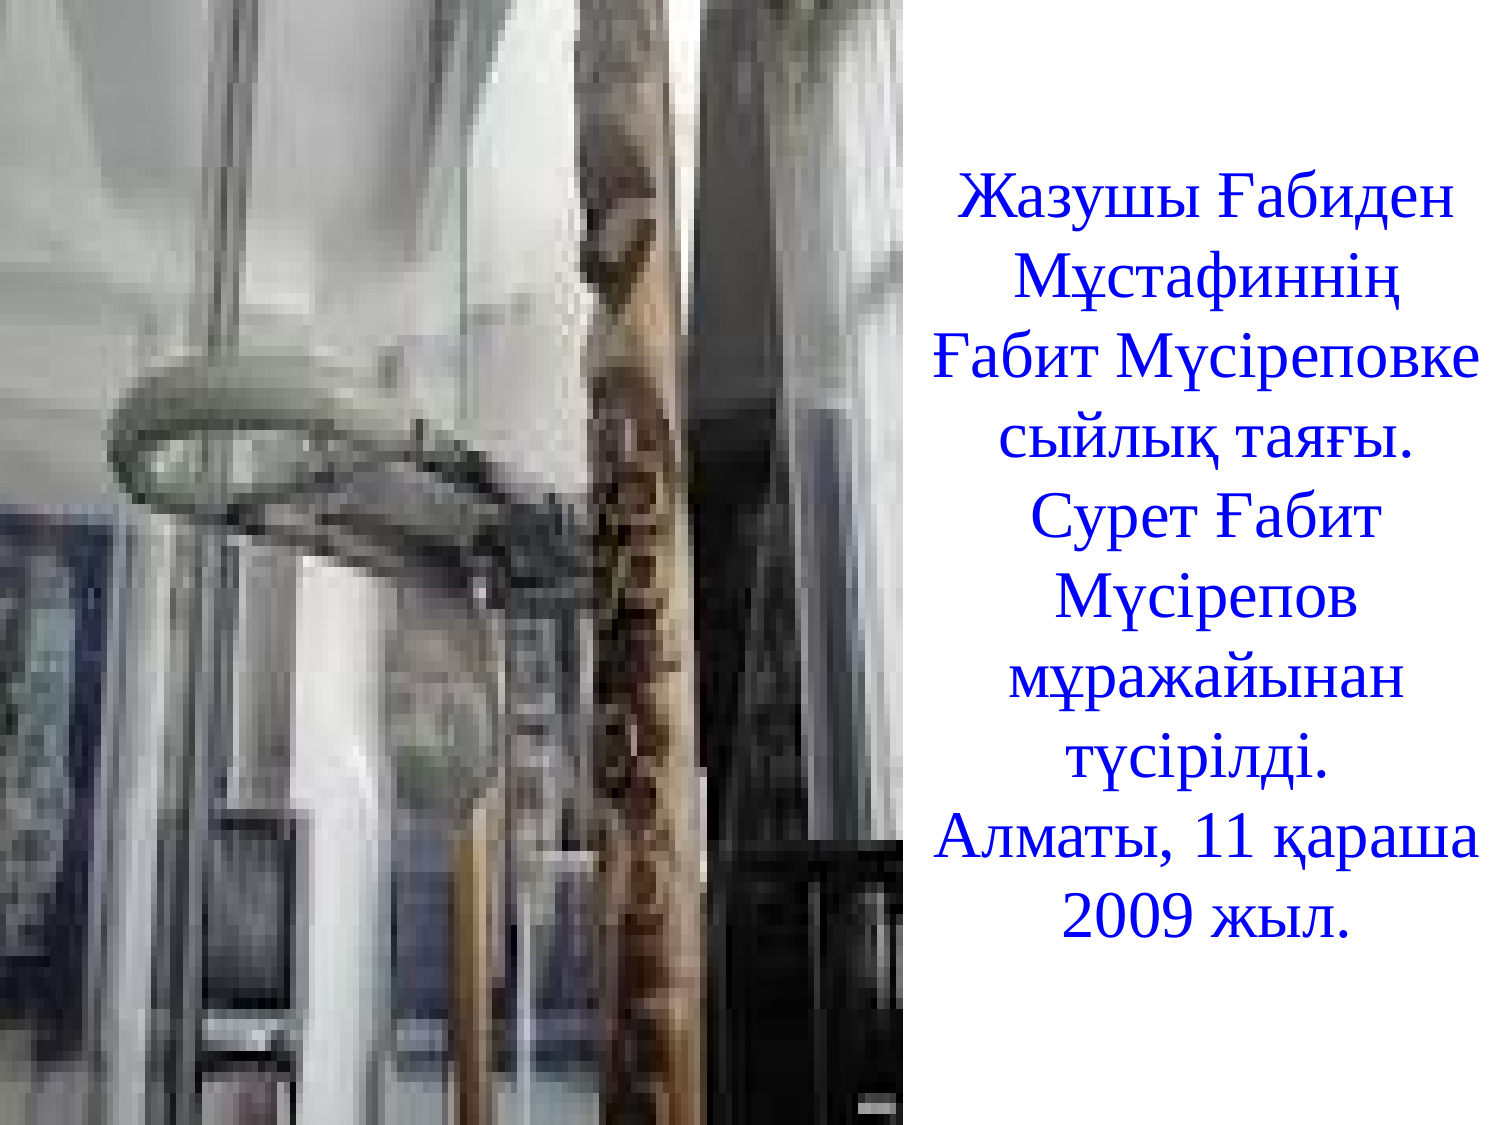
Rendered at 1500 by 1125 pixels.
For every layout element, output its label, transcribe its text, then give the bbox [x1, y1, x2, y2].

picture [0, 0, 903, 1125]
title Жазушы Ғабиден Мұстафиннің Ғабит Мүсіреповке сыйлық таяғы. Сурет Ғабит Мүсірепов мұражайынан түсірілді. Алматы, 11 қараша 2009 жыл. [914, 23, 1500, 1079]
